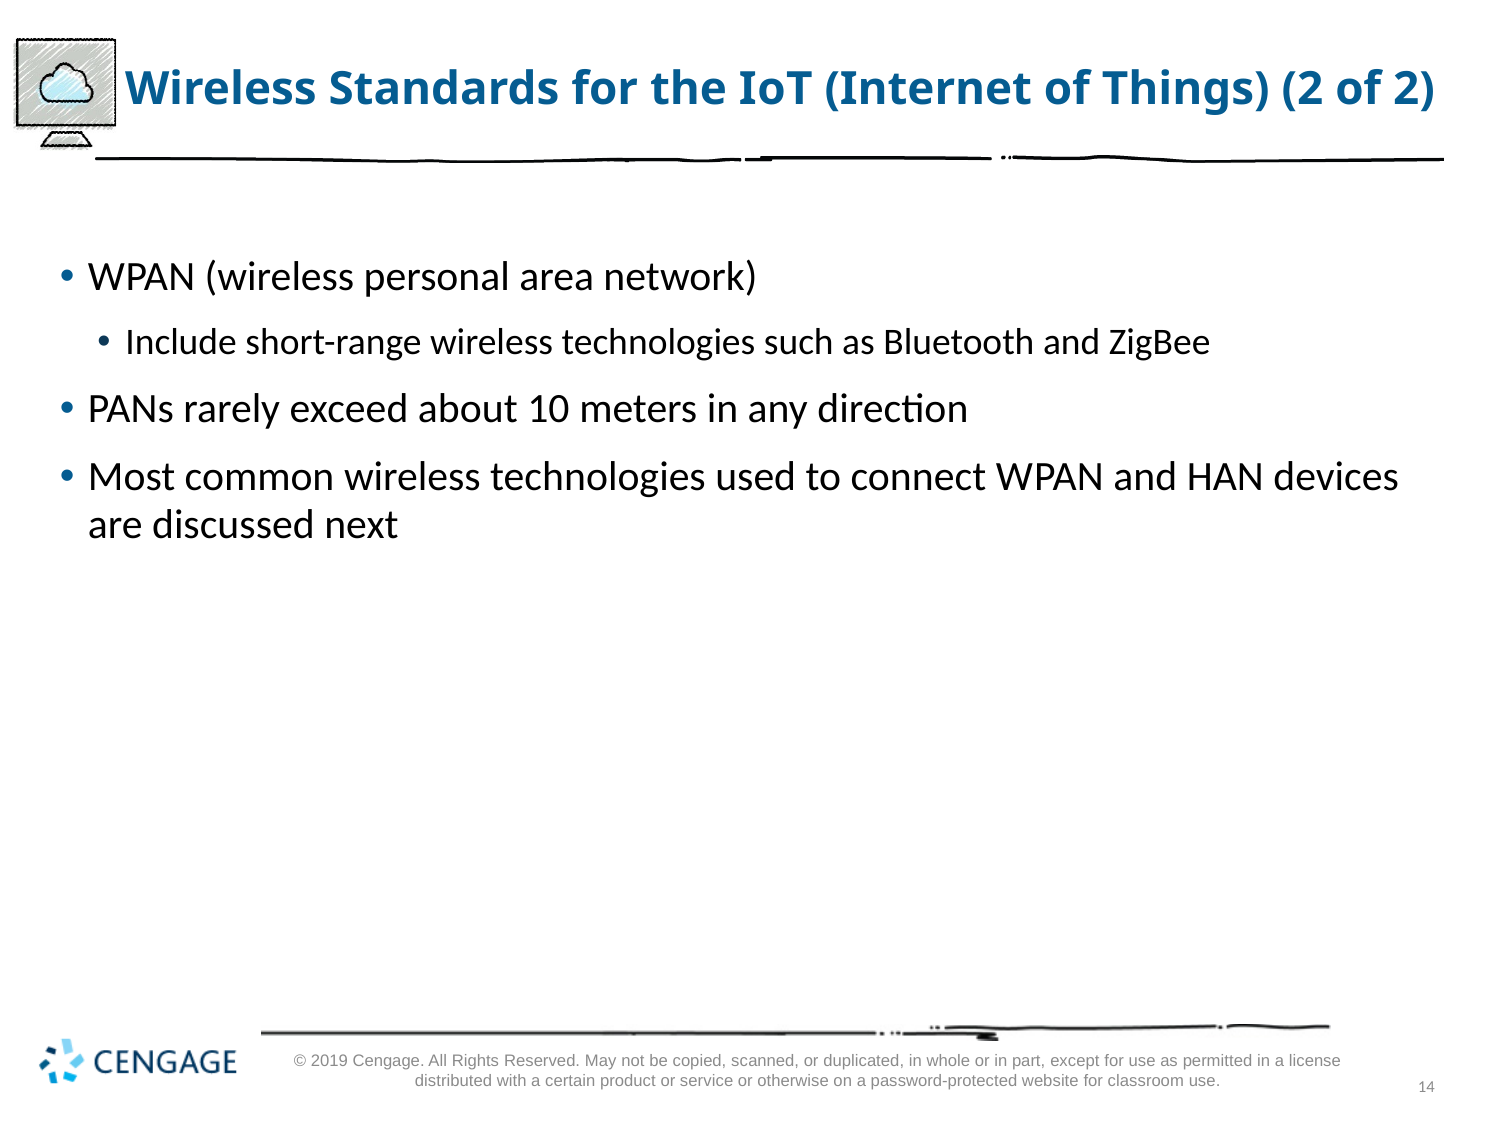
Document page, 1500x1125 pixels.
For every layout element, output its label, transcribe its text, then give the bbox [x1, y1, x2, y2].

title Wireless Standards for the I o T (Internet of Things) (2 of 2) [125, 66, 1442, 116]
footer © 2019 Cengage. All Rights Reserved. May not be copied, scanned, or duplicated, in whole or in part, except for use as permitted in a license distributed with a certain product or service or otherwise on a password-protected website for classroom use. [262, 1050, 1375, 1091]
picture [261, 1024, 1331, 1041]
picture [19, 1025, 249, 1096]
list W PAN (wireless personal area network) Include short-range wireless technologies such as Bluetooth and ZigBee PANs rarely exceed about 10 meters in any direction Most common wireless technologies used to connect W PAN and HAN devices are discussed next [59, 252, 1441, 551]
picture [95, 155, 1444, 163]
picture [13, 36, 117, 151]
